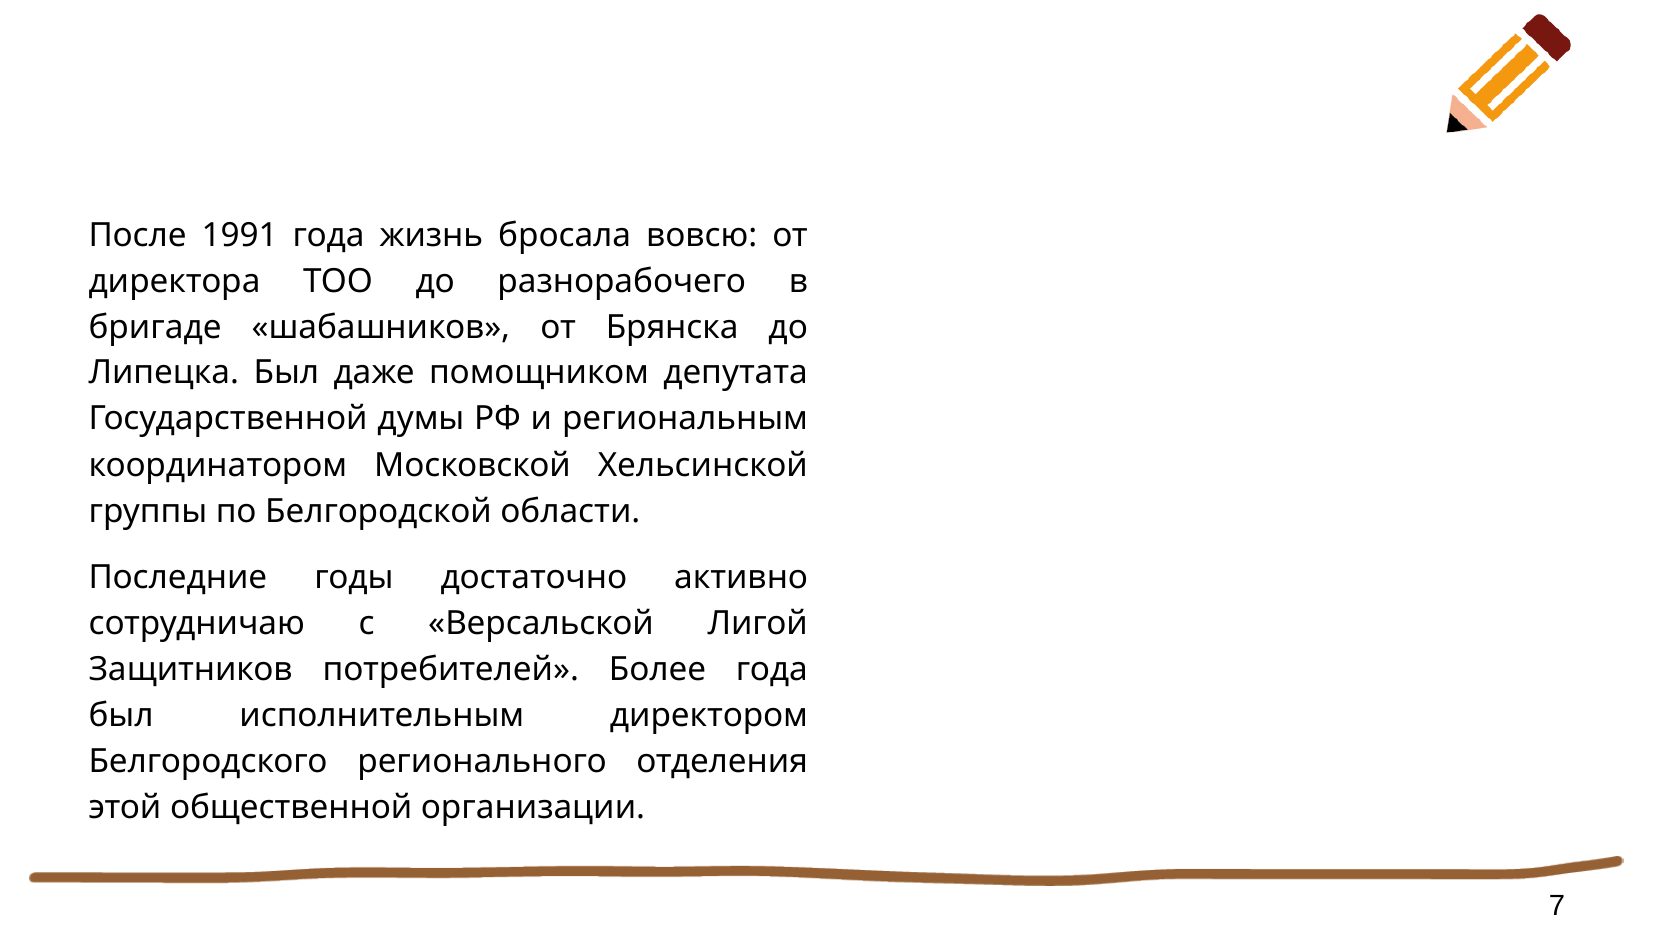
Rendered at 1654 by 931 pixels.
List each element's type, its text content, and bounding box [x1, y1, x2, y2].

list После 1991 года жизнь бросала вовсю: от директора ТОО до разнорабочего в бригаде «шабашников», от Брянска до Липецка. Был даже помощником депутата Государственной думы РФ и региональным координатором Московской Хельсинской группы по Белгородской области. Последние годы достаточно активно сотрудничаю с «Версальской Лигой Защитников потребителей». Более года был исполнительным директором Белгородского регионального отделения этой общественной организации. [88, 206, 809, 857]
slide_number 7 [1181, 885, 1565, 931]
picture [1446, 14, 1571, 133]
picture [29, 856, 1624, 886]
